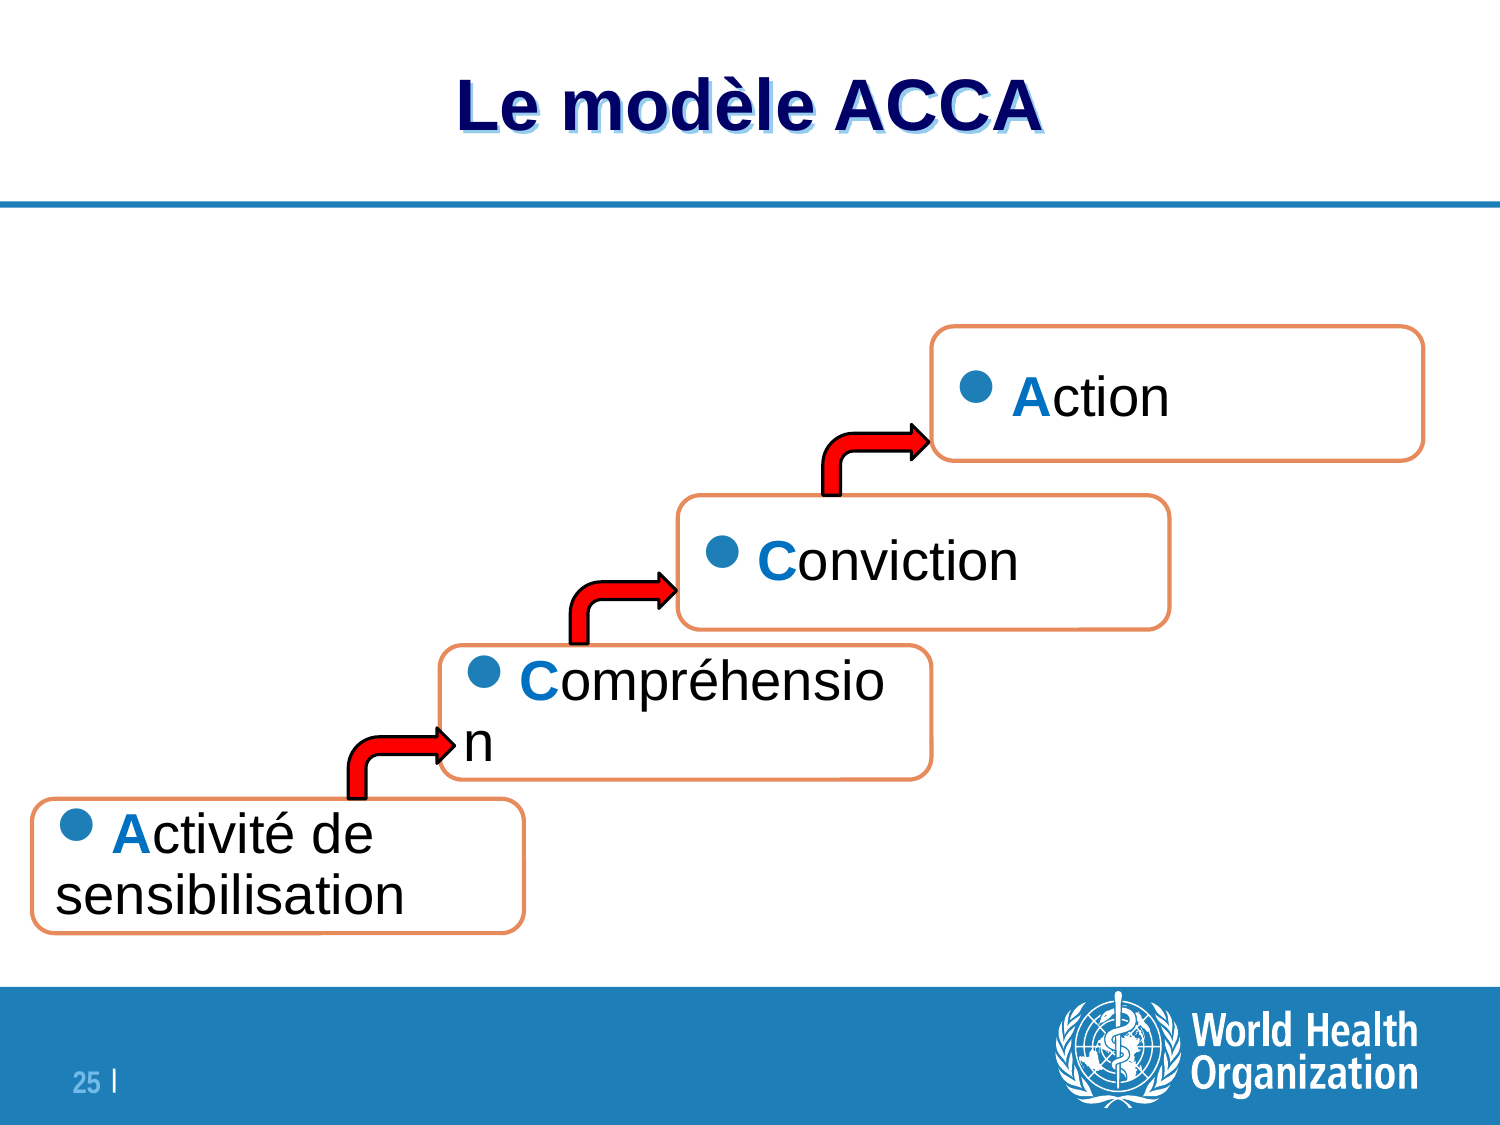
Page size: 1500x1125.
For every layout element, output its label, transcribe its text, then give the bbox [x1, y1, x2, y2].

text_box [439, 644, 932, 780]
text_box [677, 494, 1170, 630]
text_box [348, 736, 434, 797]
text_box [822, 424, 926, 493]
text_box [931, 326, 1424, 461]
title Le modèle ACCA [0, 0, 1500, 204]
text_box [570, 572, 672, 643]
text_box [31, 798, 525, 934]
